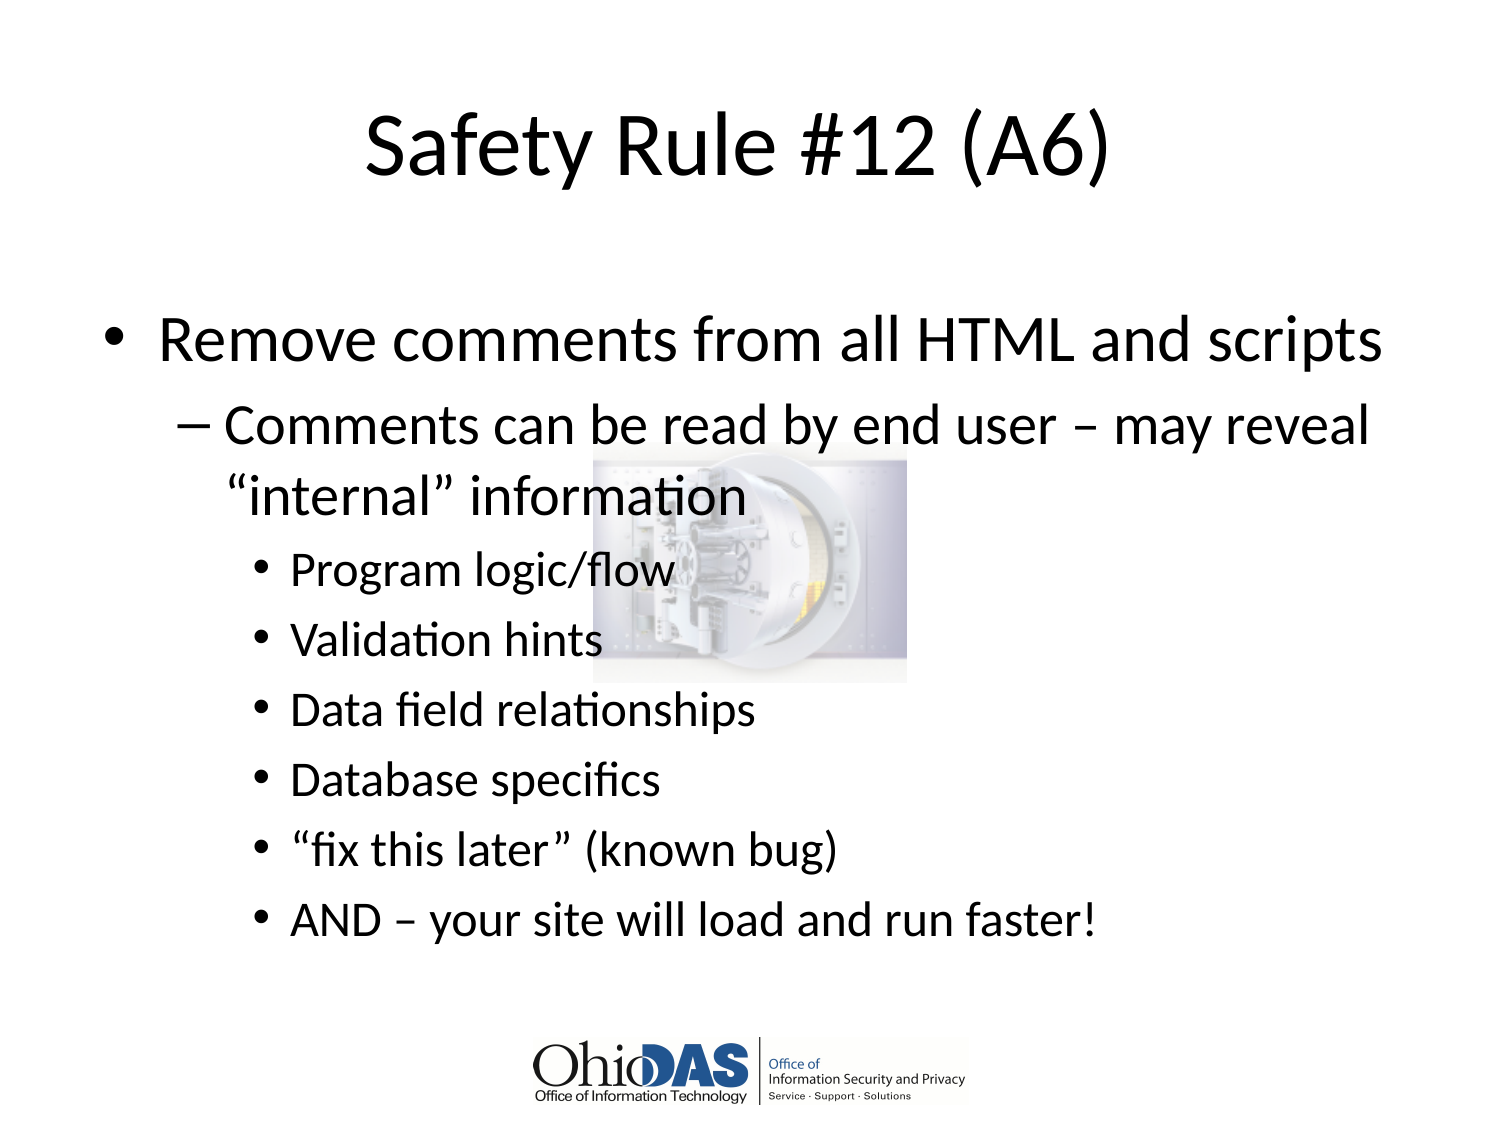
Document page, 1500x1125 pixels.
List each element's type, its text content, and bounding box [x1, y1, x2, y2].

list Remove comments from all HTML and scripts Comments can be read by end user – may reveal “internal” information Program logic/flow Validation hints Data field relationships Database specifics “fix this later” (known bug) AND – your site will load and run faster! [87, 287, 1425, 1013]
picture [533, 1037, 969, 1105]
title Safety Rule #12 (A6) [75, 45, 1425, 233]
